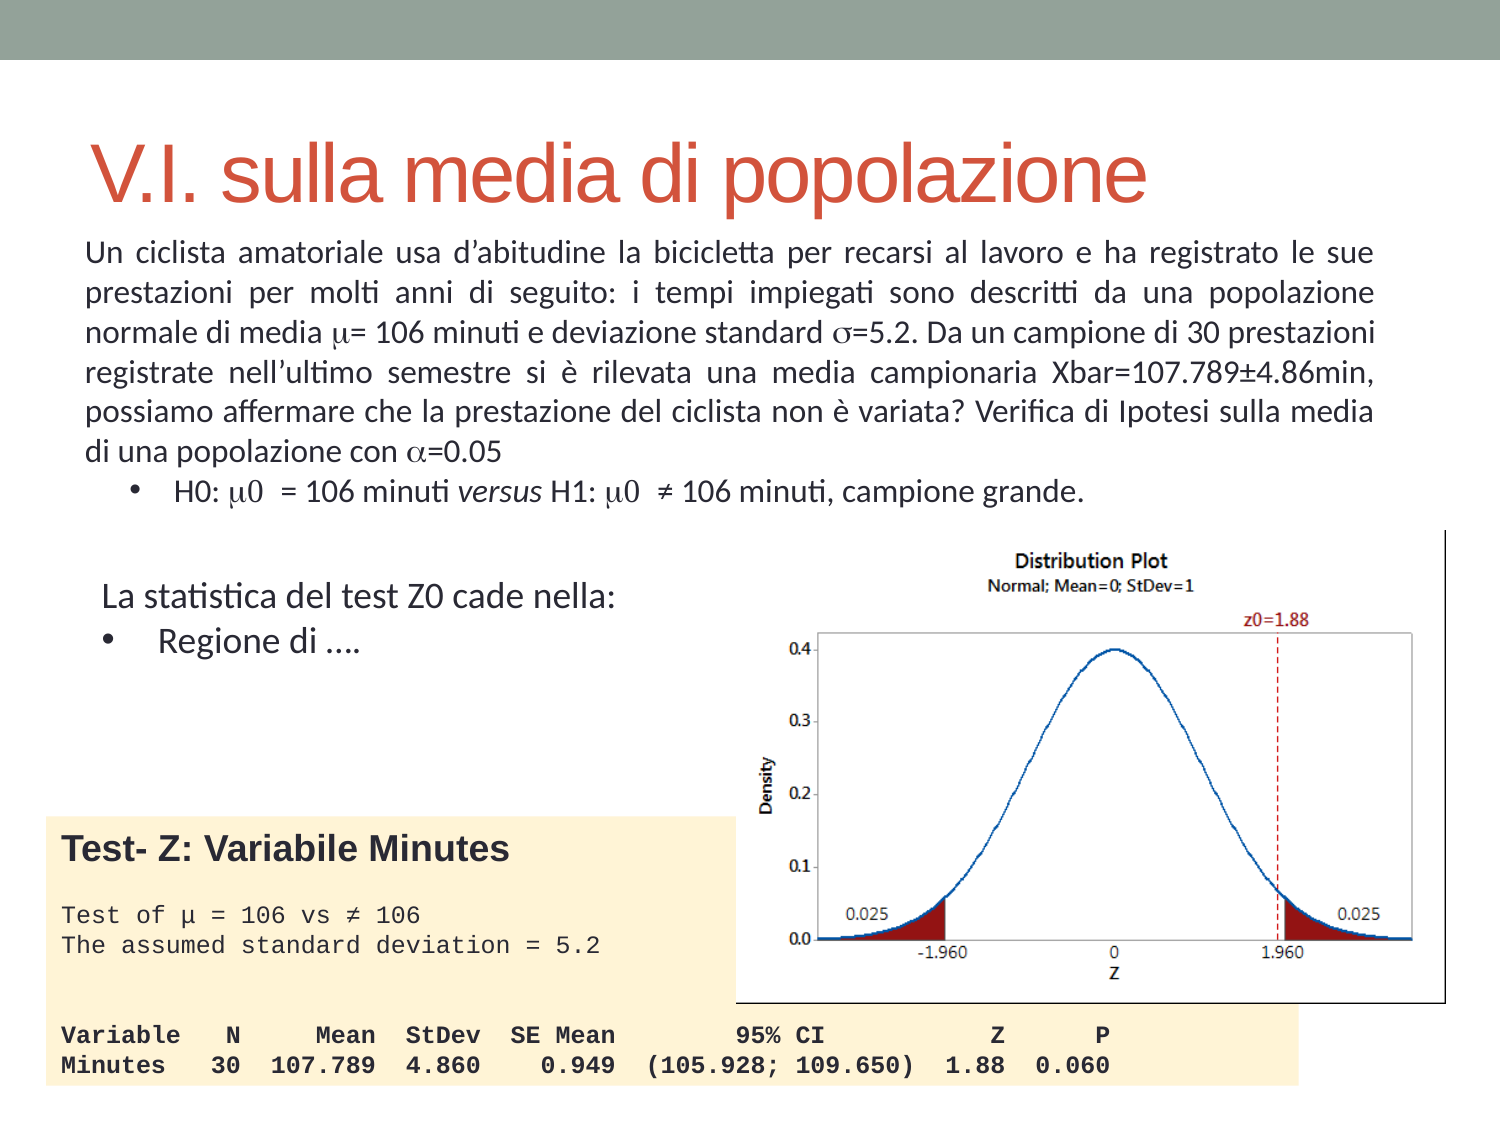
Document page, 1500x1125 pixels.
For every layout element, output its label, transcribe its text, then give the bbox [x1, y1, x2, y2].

text_box Un ciclista amatoriale usa d’abitudine la bicicletta per recarsi al lavoro e ha registrato le sue prestazioni per molti anni di seguito: i tempi impiegati sono descritti da una popolazione normale di media m= 106 minuti e deviazione standard s=5.2. Da un campione di 30 prestazioni registrate nell’ultimo semestre si è rilevata una media campionaria Xbar=107.789±4.86min, possiamo affermare che la prestazione del ciclista non è variata? Verifica di Ipotesi sulla media di una popolazione con a=0.05 H0: m0 = 106 minuti versus H1: m0 ≠ 106 minuti, campione grande. [70, 222, 1392, 517]
picture [736, 530, 1446, 1004]
title V.I. sulla media di popolazione [75, 87, 1425, 250]
text_box La statistica del test Z0 cade nella: Regione di …. [86, 563, 701, 668]
text_box Test- Z: Variabile Minutes Test of μ = 106 vs ≠ 106 The assumed standard deviation = 5.2 Variable N Mean StDev SE Mean 95% CI Z P Minutes 30 107.789 4.860 0.949 (105.928; 109.650) 1.88 0.060 [46, 816, 1299, 1086]
